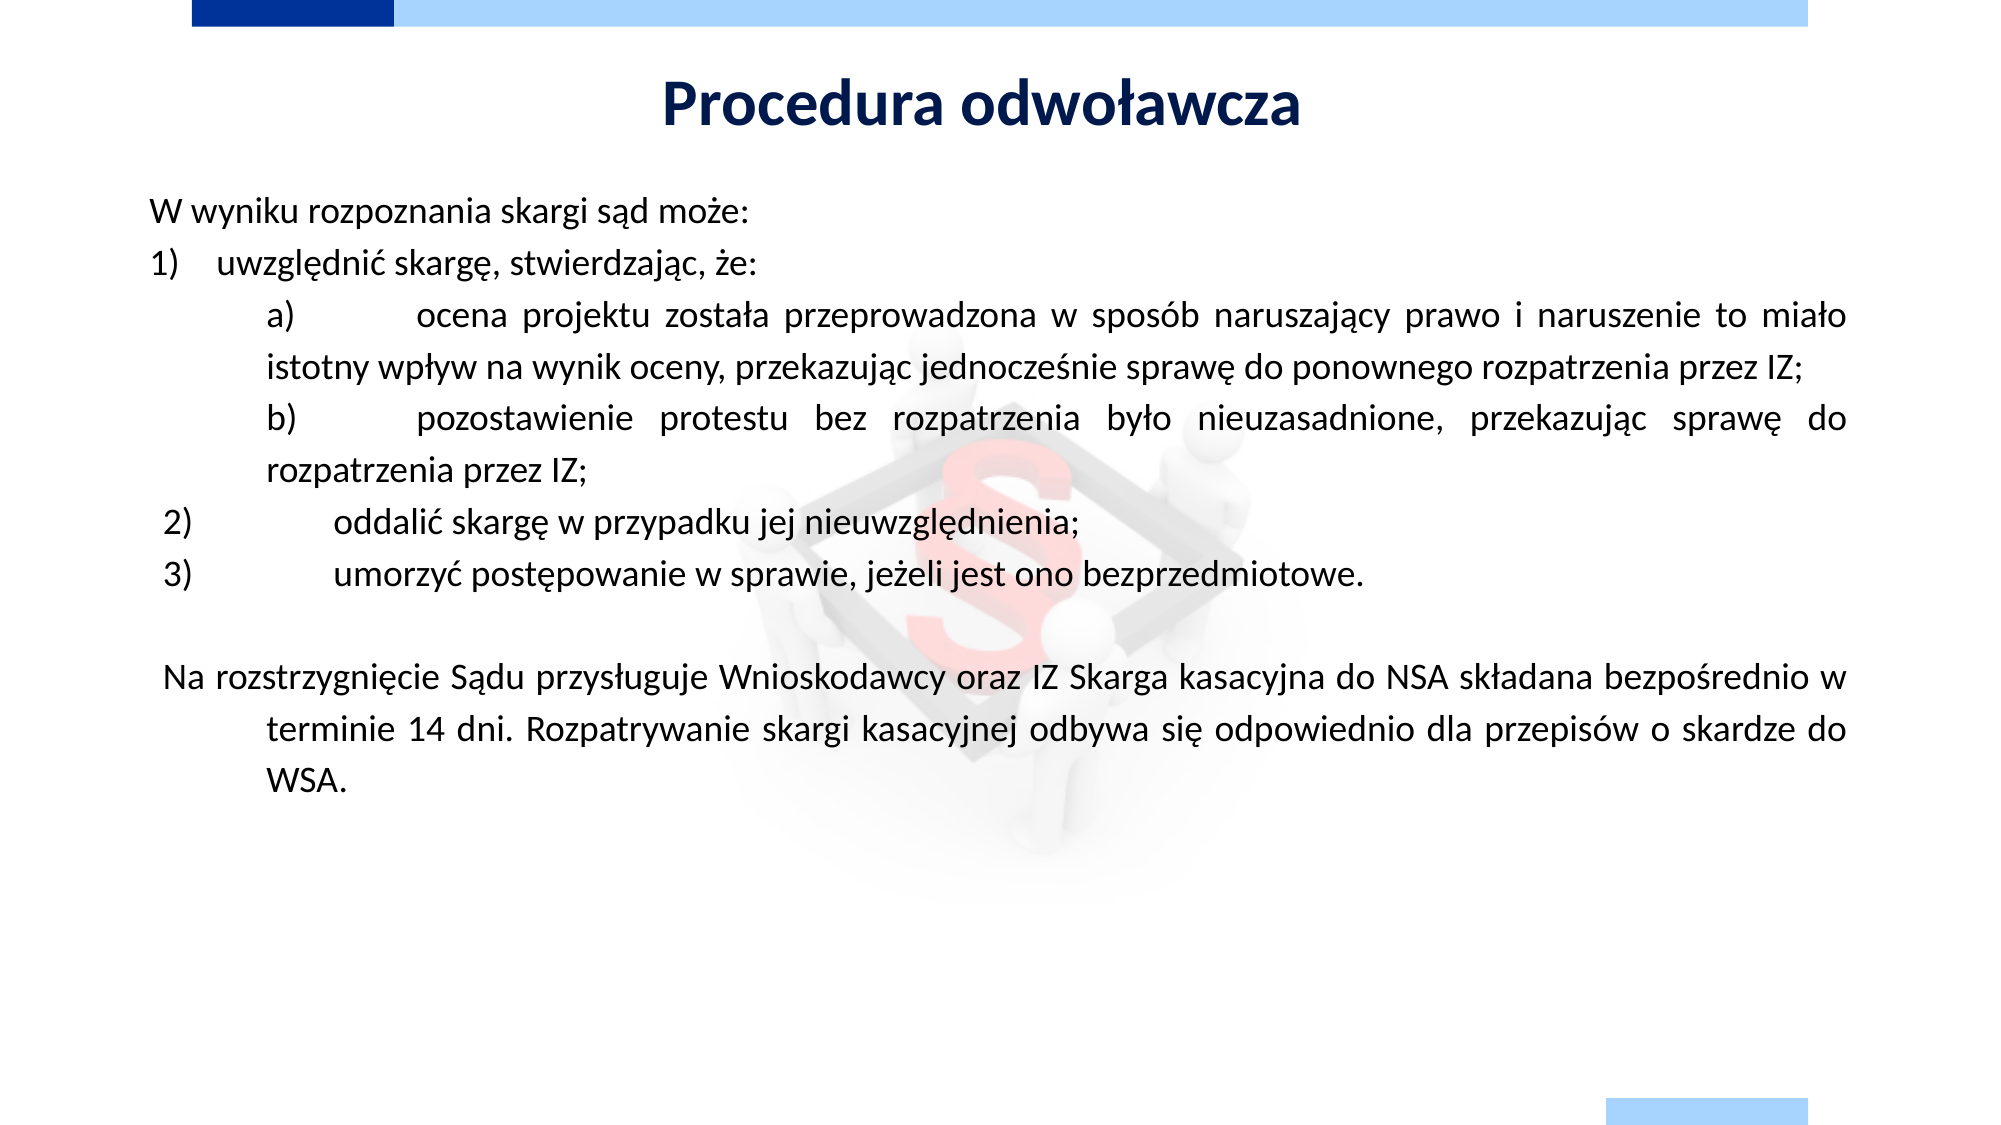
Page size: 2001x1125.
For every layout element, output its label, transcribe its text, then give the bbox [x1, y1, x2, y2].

text_box Procedura odwoławcza [203, 51, 1763, 146]
text_box W wyniku rozpoznania skargi sąd może: 1) uwzględnić skargę, stwierdzając, że: a) ocena projektu została przeprowadzona w sposób naruszający prawo i naruszenie to miało istotny wpływ na wynik oceny, przekazując jednocześnie sprawę do ponownego rozpatrzenia przez IZ; b) pozostawienie protestu bez rozpatrzenia było nieuzasadnione, przekazując sprawę do rozpatrzenia przez IZ; 2) oddalić skargę w przypadku jej nieuwzględnienia; 3) umorzyć postępowanie w sprawie, jeżeli jest ono bezprzedmiotowe. Na rozstrzygnięcie Sądu przysługuje Wnioskodawcy oraz IZ Skarga kasacyjna do NSA składana bezpośrednio w terminie 14 dni. Rozpatrywanie skargi kasacyjnej odbywa się odpowiednio dla przepisów o skardze do WSA. [134, 172, 1864, 912]
picture [657, 262, 1343, 904]
